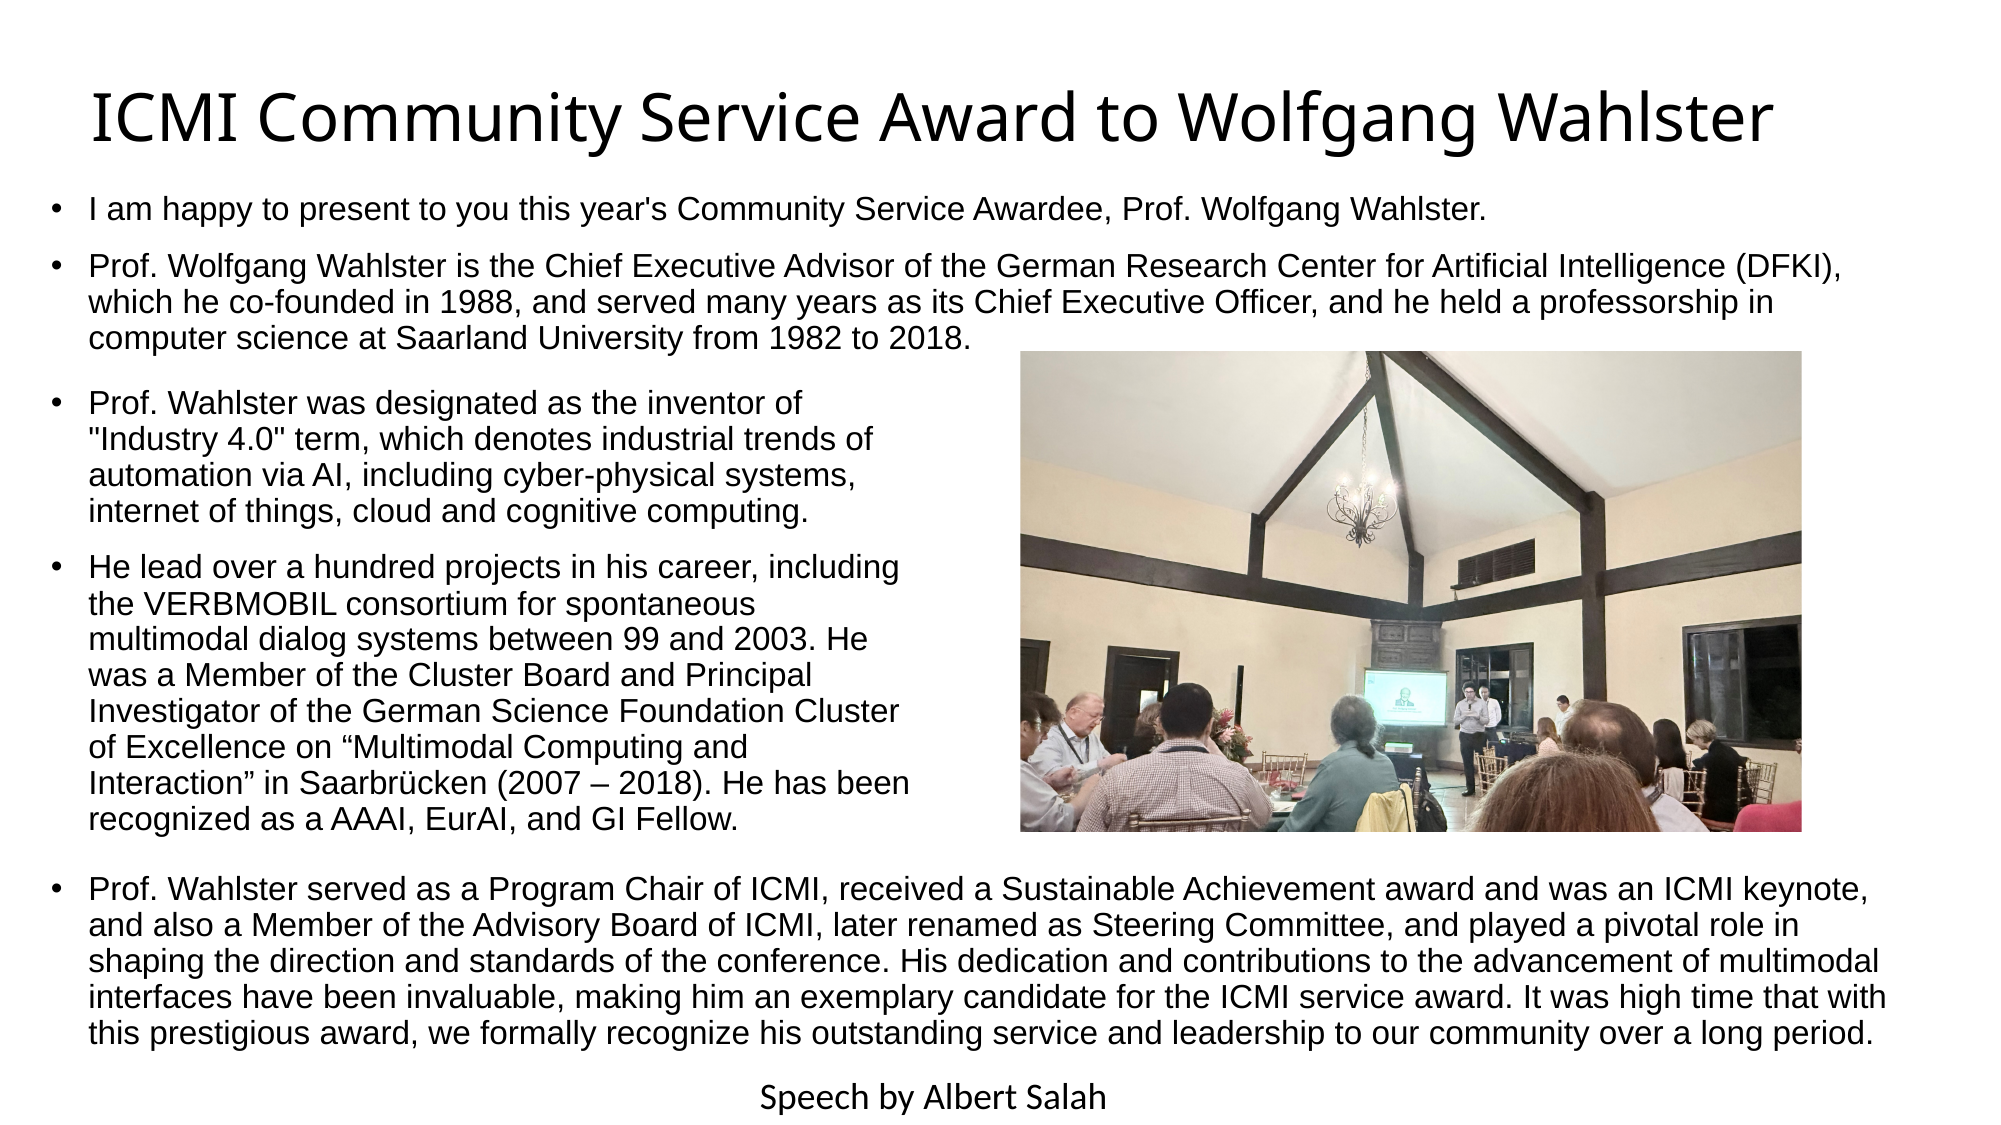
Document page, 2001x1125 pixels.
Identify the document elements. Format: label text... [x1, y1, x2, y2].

text_box Prof. Wahlster was designated as the inventor of "Industry 4.0" term, which denotes industrial trends of automation via AI, including cyber-physical systems, internet of things, cloud and cognitive computing. He lead over a hundred projects in his career, including the VERBMOBIL consortium for spontaneous multimodal dialog systems between 99 and 2003. He was a Member of the Cluster Board and Principal Investigator of the German Science Foundation Cluster of Excellence on “Multimodal Computing and Interaction” in Saarbrücken (2007 – 2018). He has been recognized as a AAAI, EurAI, and GI Fellow. [35, 378, 935, 844]
title ICMI Community Service Award to Wolfgang Wahlster [76, 10, 1802, 184]
picture [1020, 351, 1802, 832]
text_box Prof. Wahlster served as a Program Chair of ICMI, received a Sustainable Achievement award and was an ICMI keynote, and also a Member of the Advisory Board of ICMI, later renamed as Steering Committee, and played a pivotal role in shaping the direction and standards of the conference. His dedication and contributions to the advancement of multimodal interfaces have been invaluable, making him an exemplary candidate for the ICMI service award. It was high time that with this prestigious award, we formally recognize his outstanding service and leadership to our community over a long period. [35, 864, 1925, 1065]
list I am happy to present to you this year's Community Service Awardee, Prof. Wolfgang Wahlster. Prof. Wolfgang Wahlster is the Chief Executive Advisor of the German Research Center for Artificial Intelligence (DFKI), which he co-founded in 1988, and served many years as its Chief Executive Officer, and he held a professorship in computer science at Saarland University from 1982 to 2018. [35, 184, 1925, 358]
text_box Speech by Albert Salah [745, 1064, 1123, 1125]
